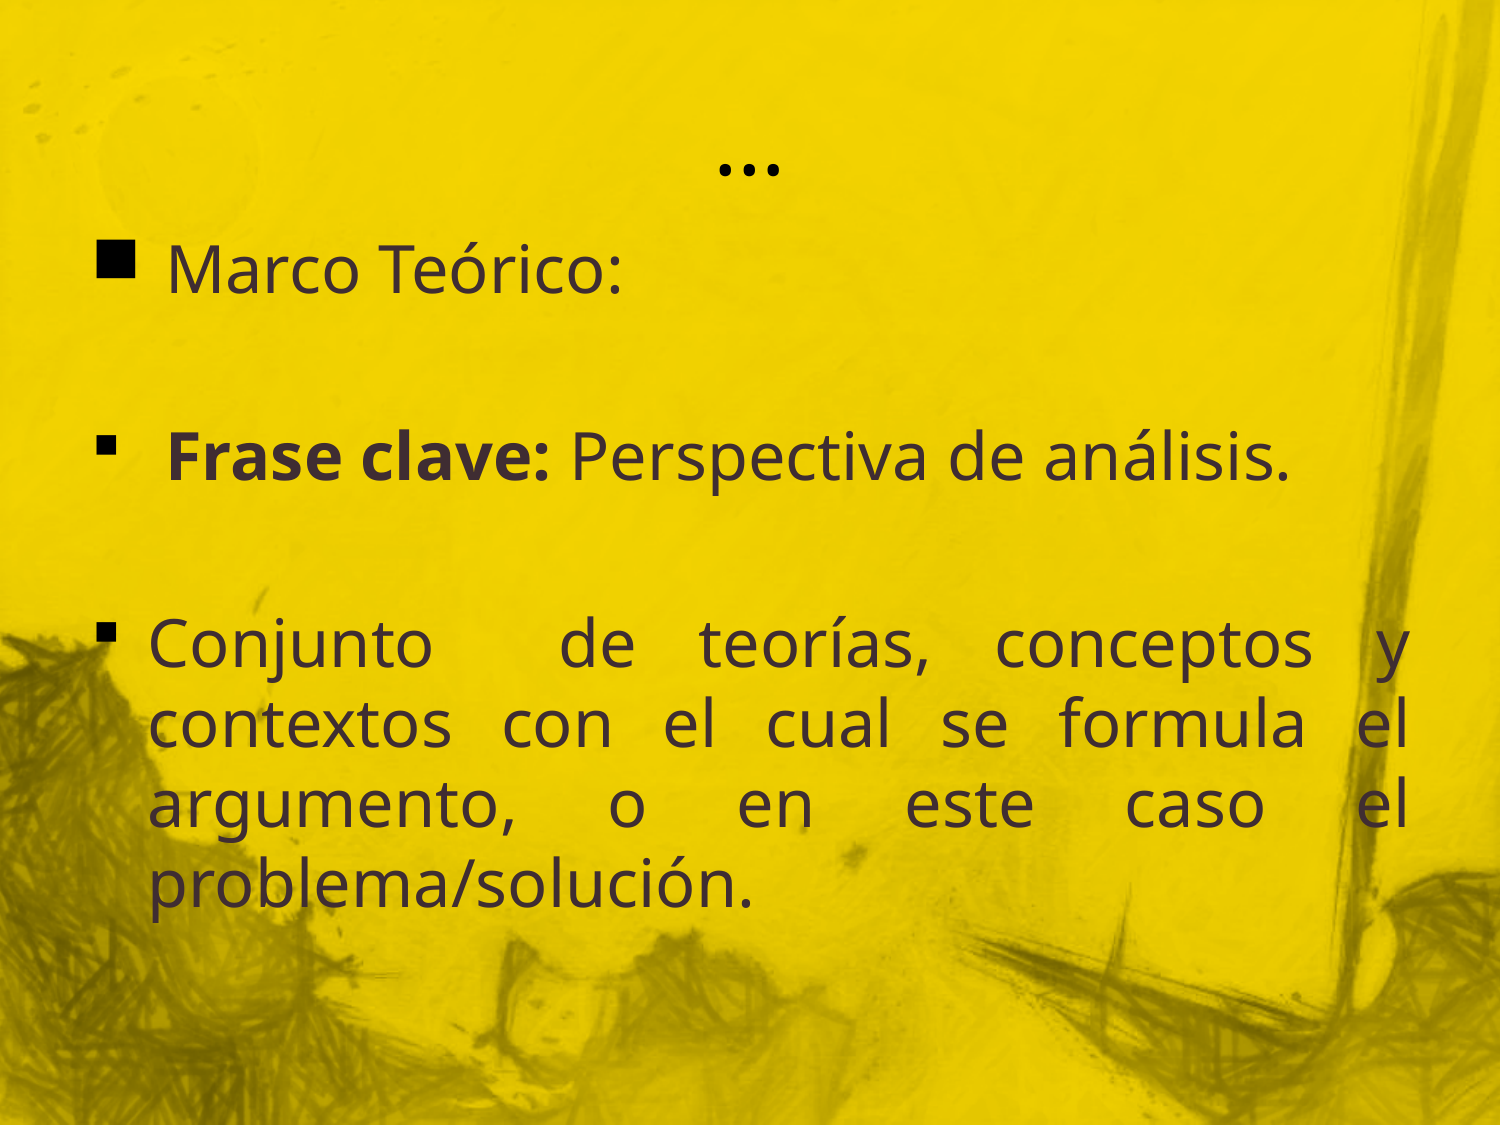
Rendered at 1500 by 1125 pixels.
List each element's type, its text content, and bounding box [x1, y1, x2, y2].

list Marco Teórico: Frase clave: Perspectiva de análisis. Conjunto de teorías, conceptos y contextos con el cual se formula el argumento, o en este caso el problema/solución. [76, 219, 1427, 963]
title … [75, 45, 1425, 233]
